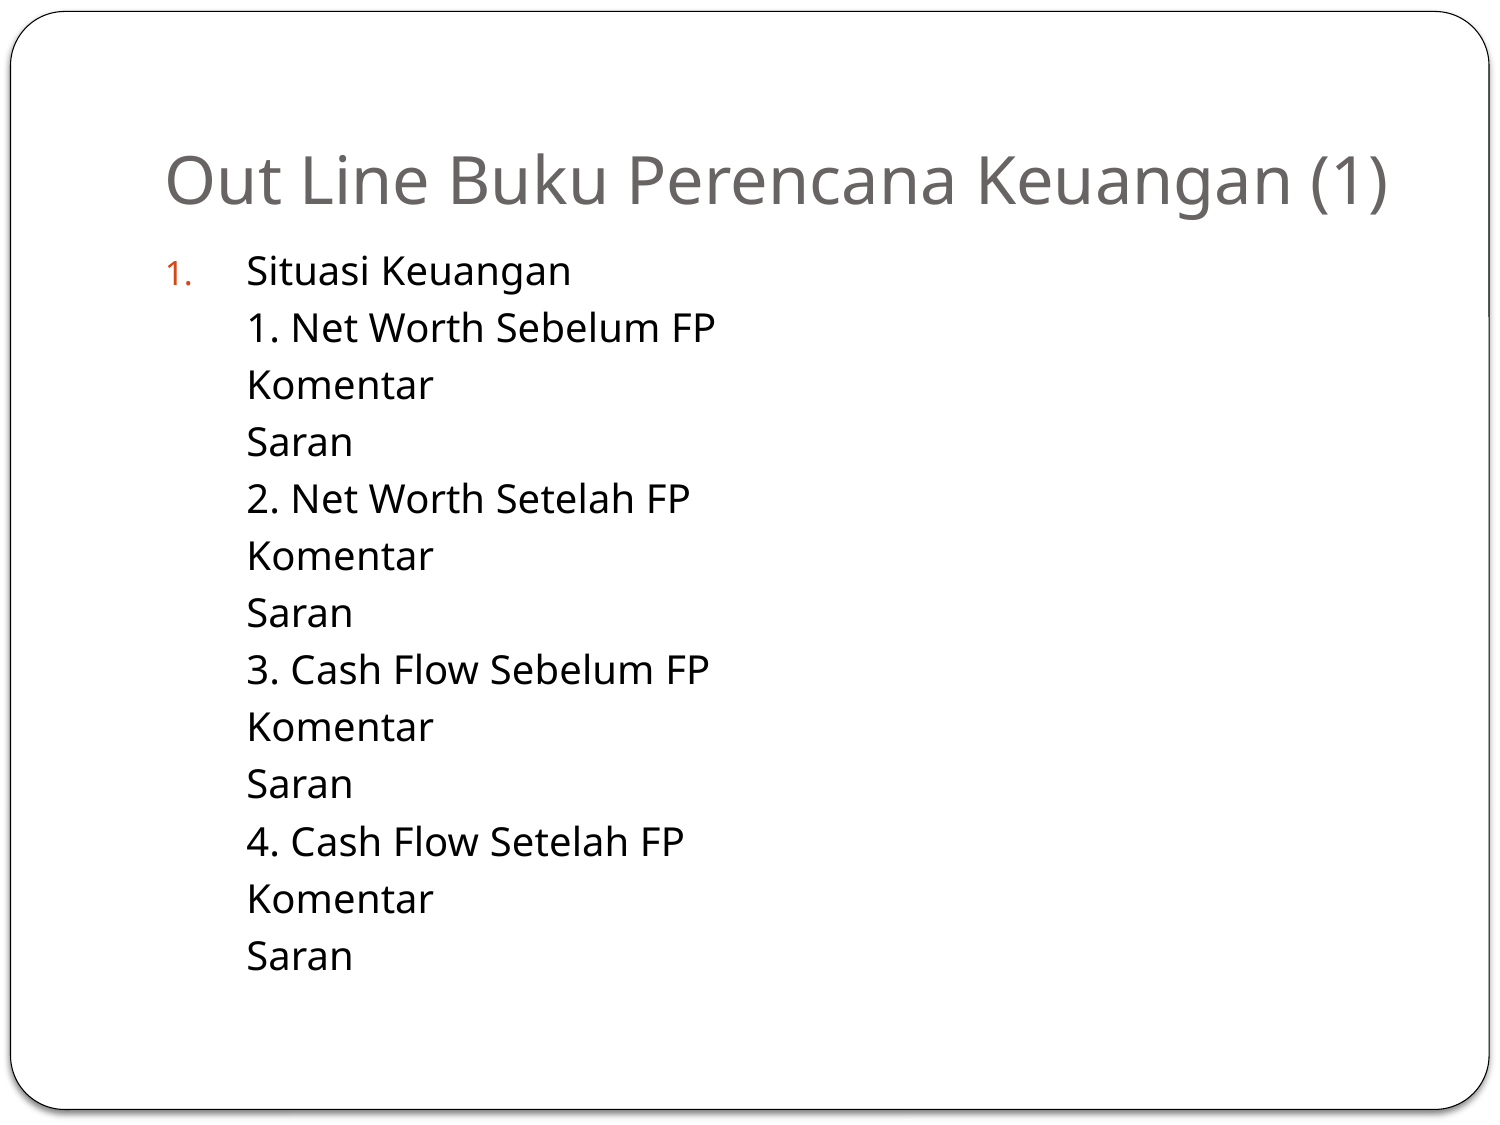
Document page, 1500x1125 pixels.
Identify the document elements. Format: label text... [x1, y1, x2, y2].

title Out Line Buku Perencana Keuangan (1) [150, 45, 1425, 233]
list Situasi Keuangan 1. Net Worth Sebelum FP Komentar Saran 2. Net Worth Setelah FP Komentar Saran 3. Cash Flow Sebelum FP Komentar Saran 4. Cash Flow Setelah FP Komentar Saran [150, 237, 1425, 988]
